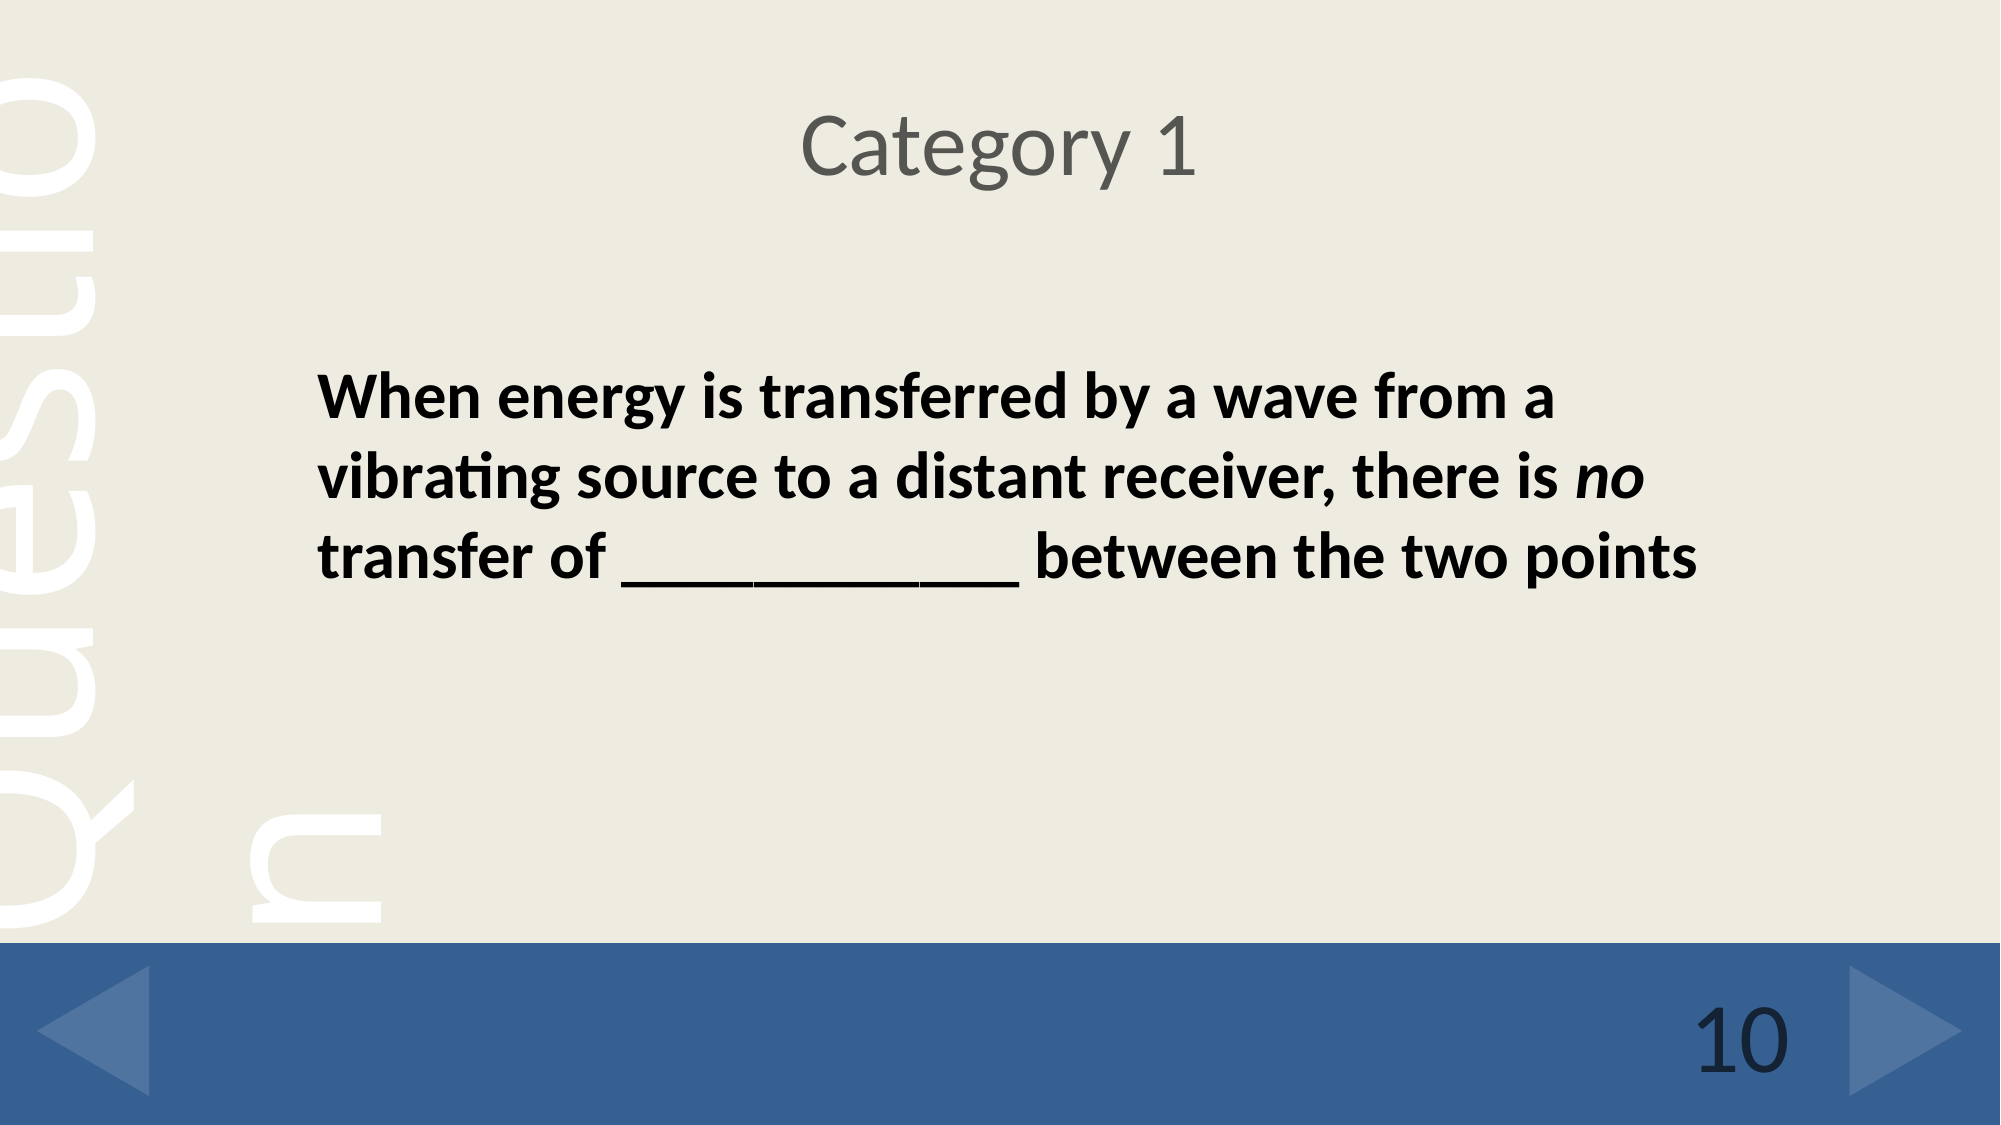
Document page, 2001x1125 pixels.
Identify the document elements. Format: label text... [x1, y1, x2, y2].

title Category 1 [99, 45, 1900, 233]
list When energy is transferred by a wave from a vibrating source to a distant receiver, there is no transfer of ____________ between the two points [302, 307, 1760, 636]
list 10 [1494, 967, 1806, 1097]
